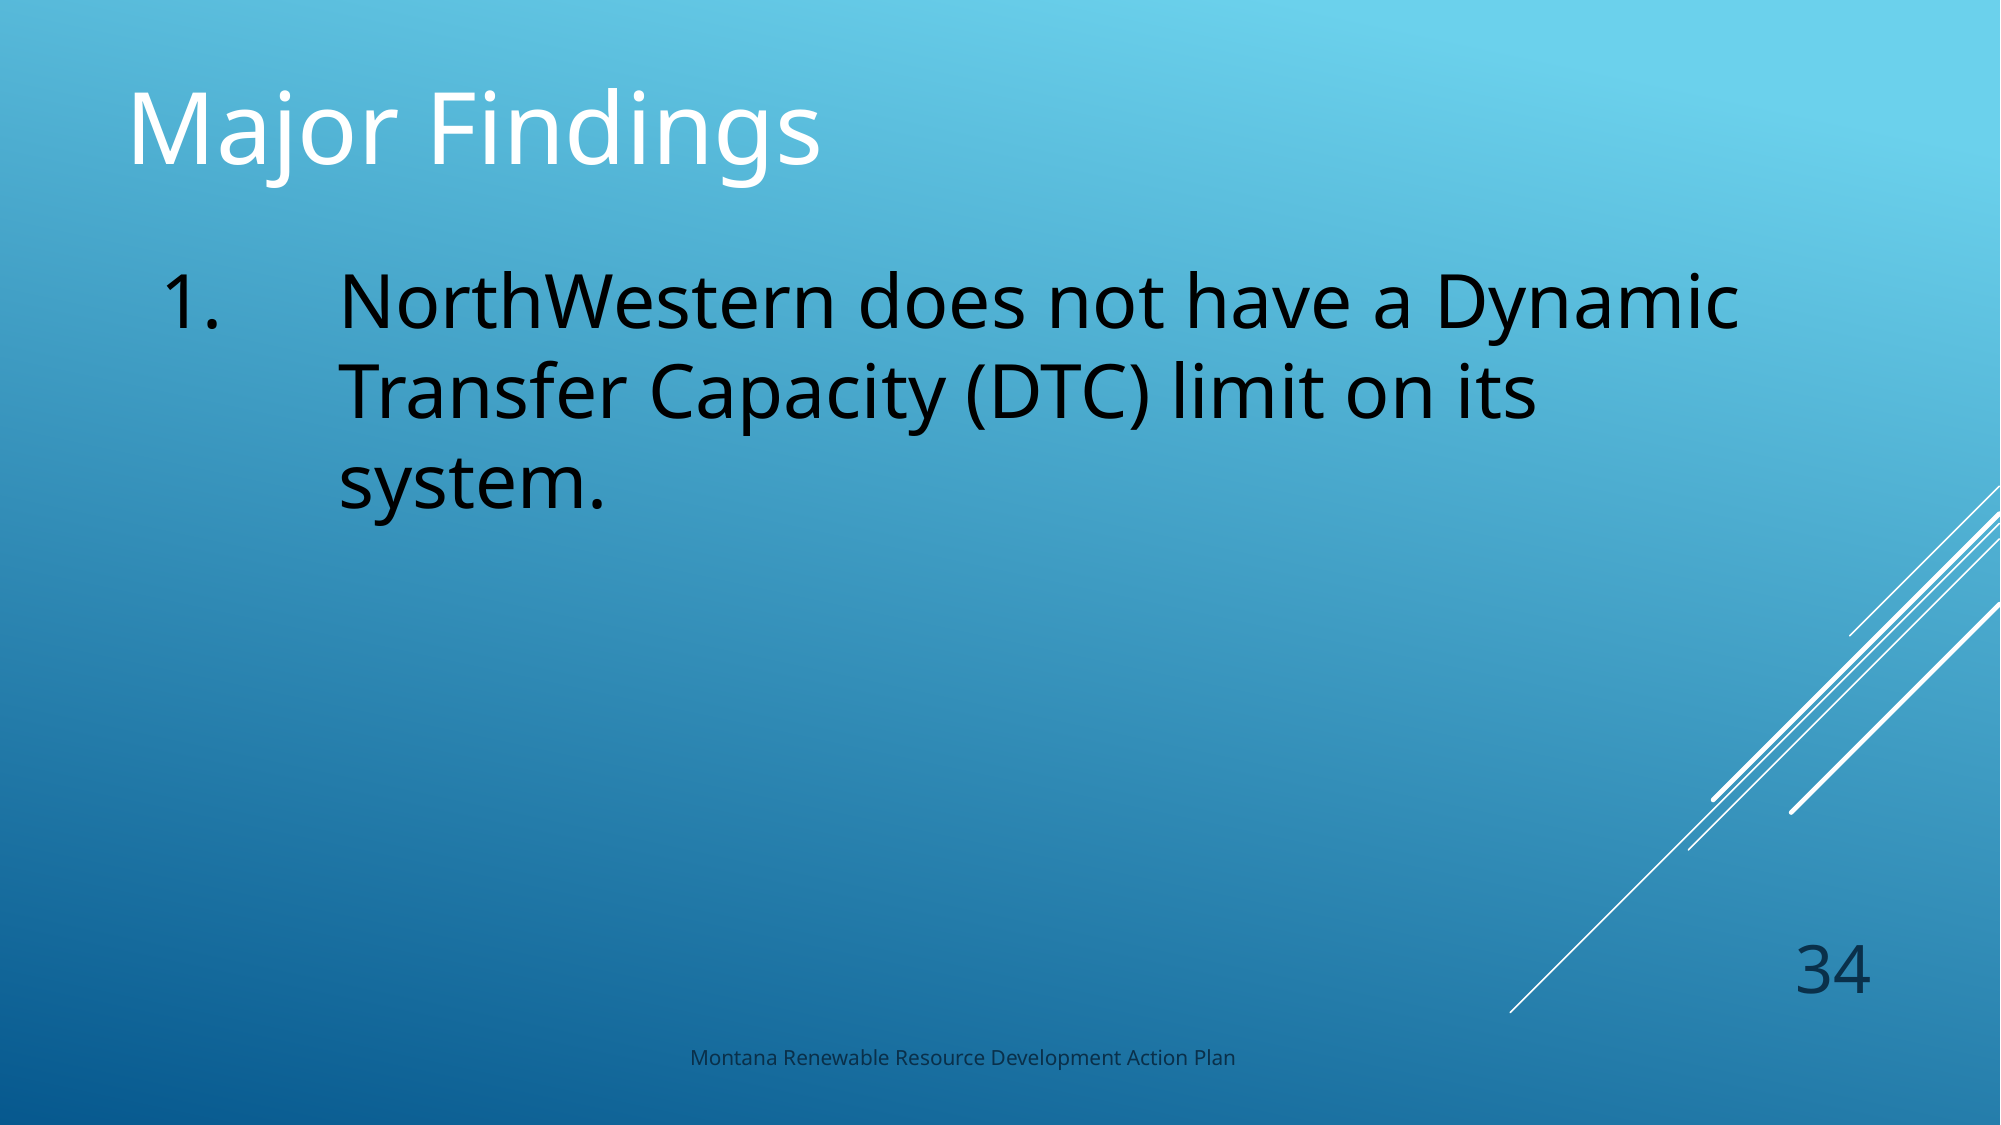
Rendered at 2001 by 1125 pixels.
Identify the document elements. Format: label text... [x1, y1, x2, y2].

slide_number 34 [1700, 915, 1888, 1025]
text_box NorthWestern does not have a Dynamic Transfer Capacity (DTC) limit on its system. [145, 246, 1763, 532]
footer Montana Renewable Resource Development Action Plan [675, 1037, 1425, 1098]
text_box Major Findings [110, 56, 1874, 192]
